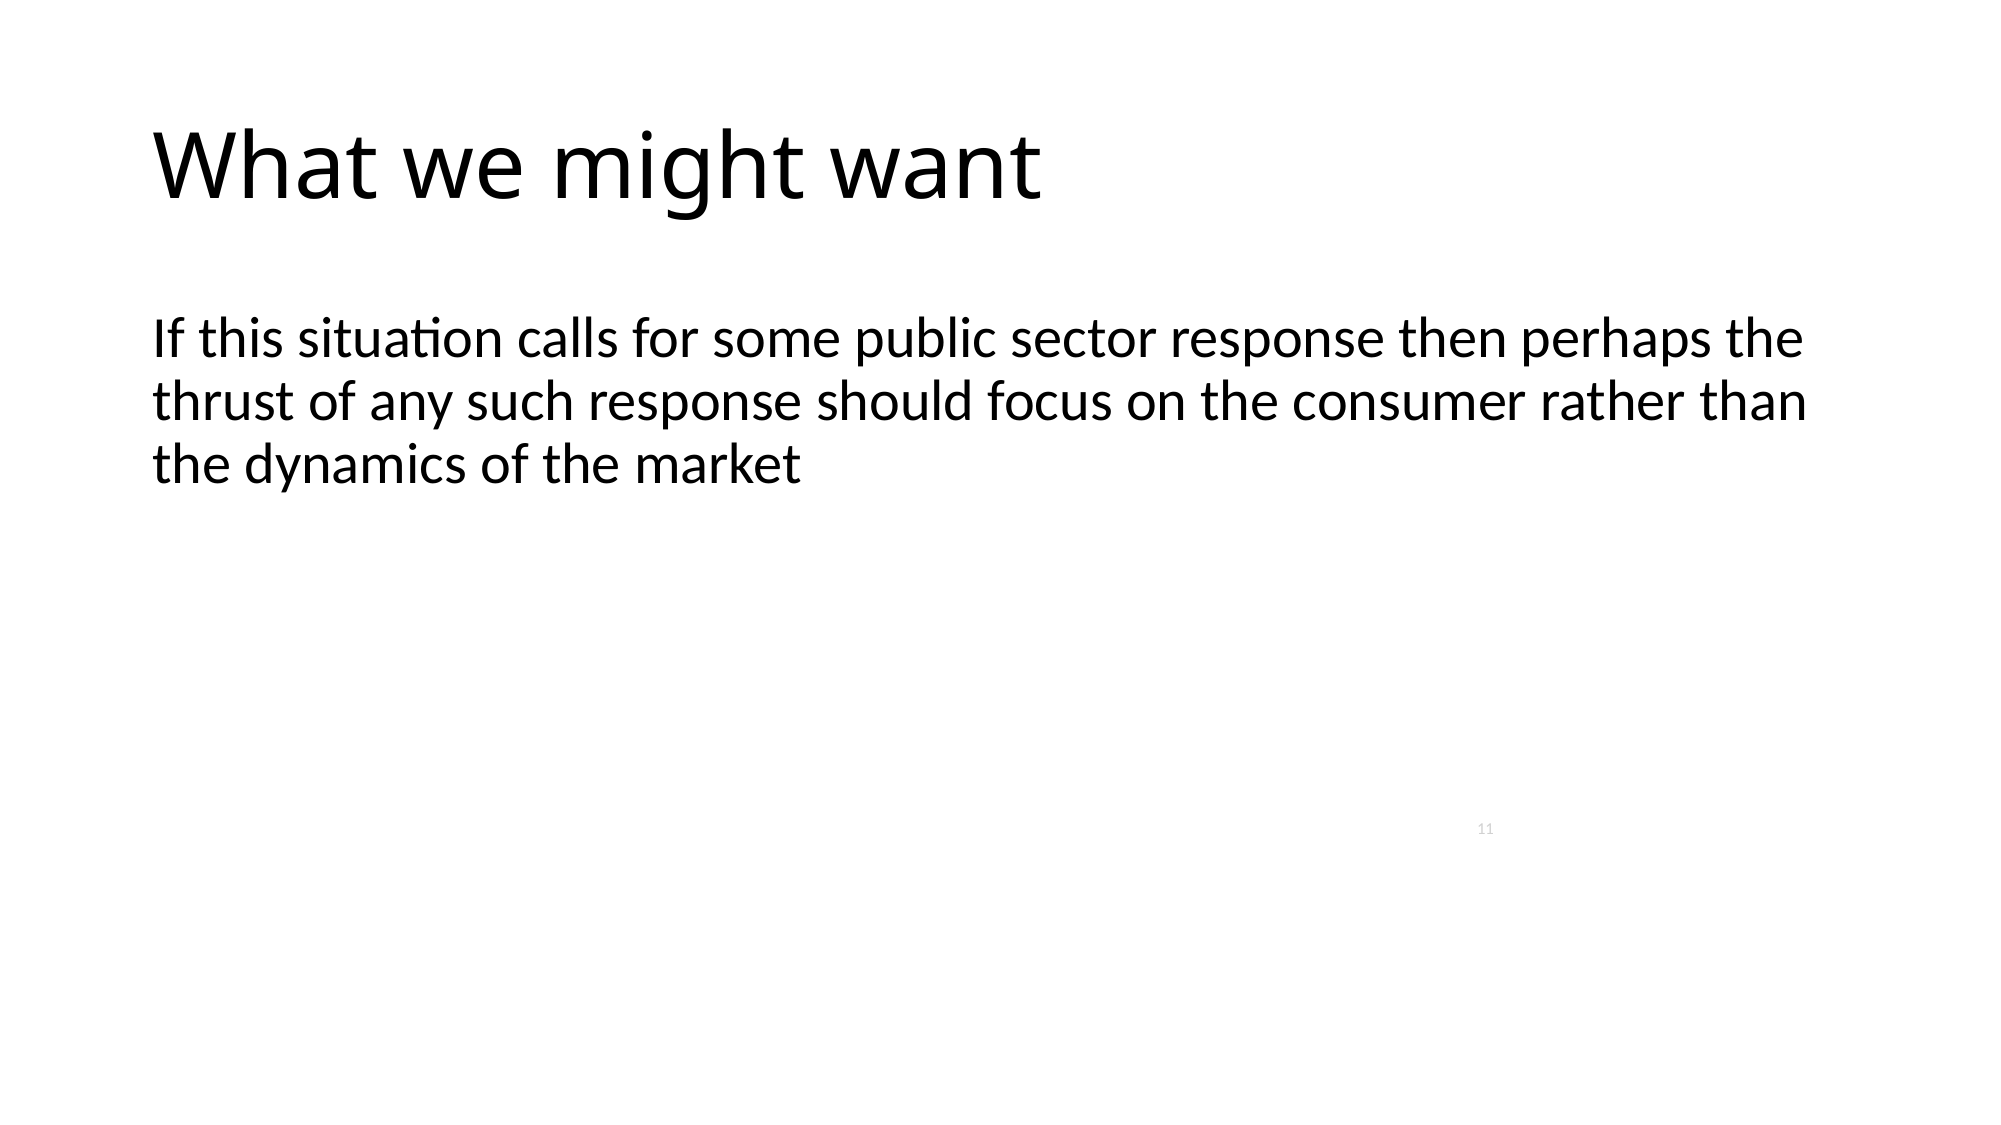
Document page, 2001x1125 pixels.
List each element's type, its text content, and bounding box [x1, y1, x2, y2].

slide_number 11 [1446, 811, 1495, 839]
title What we might want [137, 59, 1863, 278]
list If this situation calls for some public sector response then perhaps the thrust of any such response should focus on the consumer rather than the dynamics of the market [137, 299, 1863, 1014]
